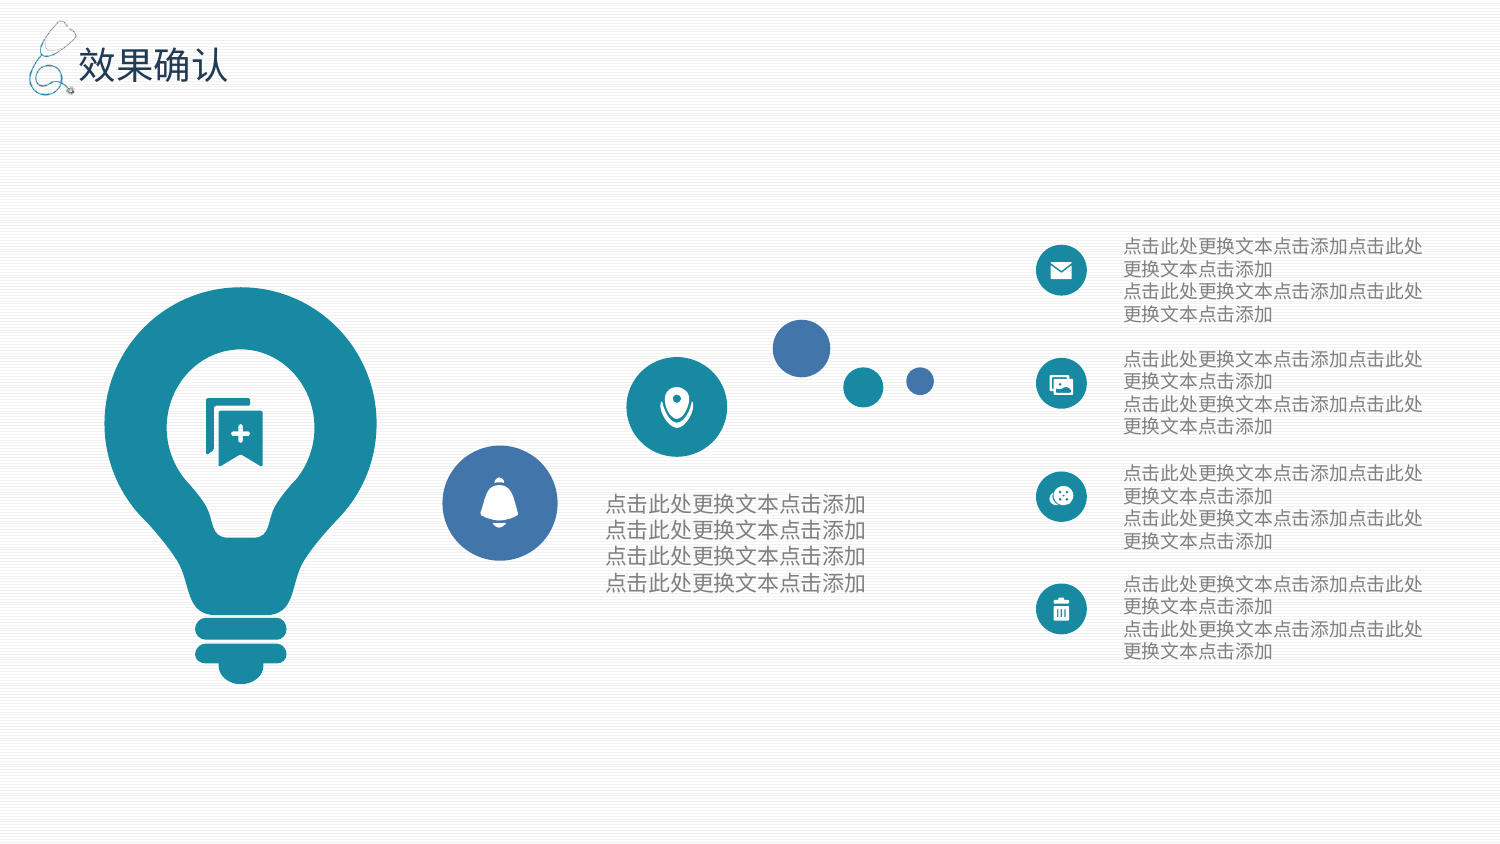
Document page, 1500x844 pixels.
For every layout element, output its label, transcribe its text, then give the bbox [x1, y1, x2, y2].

text_box [772, 319, 831, 378]
text_box [843, 367, 884, 408]
text_box 点击此处更换文本点击添加点击此处更换文本点击添加 点击此处更换文本点击添加点击此处更换文本点击添加 [1123, 347, 1441, 438]
text_box [442, 445, 558, 561]
text_box 点击此处更换文本点击添加点击此处更换文本点击添加 点击此处更换文本点击添加点击此处更换文本点击添加 [1123, 572, 1441, 663]
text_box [1049, 485, 1074, 506]
text_box [626, 357, 728, 457]
text_box [1036, 583, 1087, 635]
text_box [660, 386, 694, 428]
text_box [906, 367, 934, 396]
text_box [1050, 262, 1072, 280]
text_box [1053, 597, 1070, 621]
text_box 点击此处更换文本点击添加点击此处更换文本点击添加 点击此处更换文本点击添加点击此处更换文本点击添加 [1123, 462, 1441, 553]
text_box [1036, 244, 1087, 296]
text_box 点击此处更换文本点击添加点击此处更换文本点击添加 点击此处更换文本点击添加点击此处更换文本点击添加 [1123, 234, 1441, 325]
text_box 点击此处更换文本点击添加点击此处更换文本点击添加 点击此处更换文本点击添加点击此处更换文本点击添加 [605, 490, 877, 596]
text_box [480, 477, 519, 528]
text_box [1036, 357, 1087, 409]
text_box [1049, 375, 1074, 395]
picture [12, 13, 101, 102]
text_box [1036, 471, 1087, 522]
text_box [104, 287, 377, 685]
